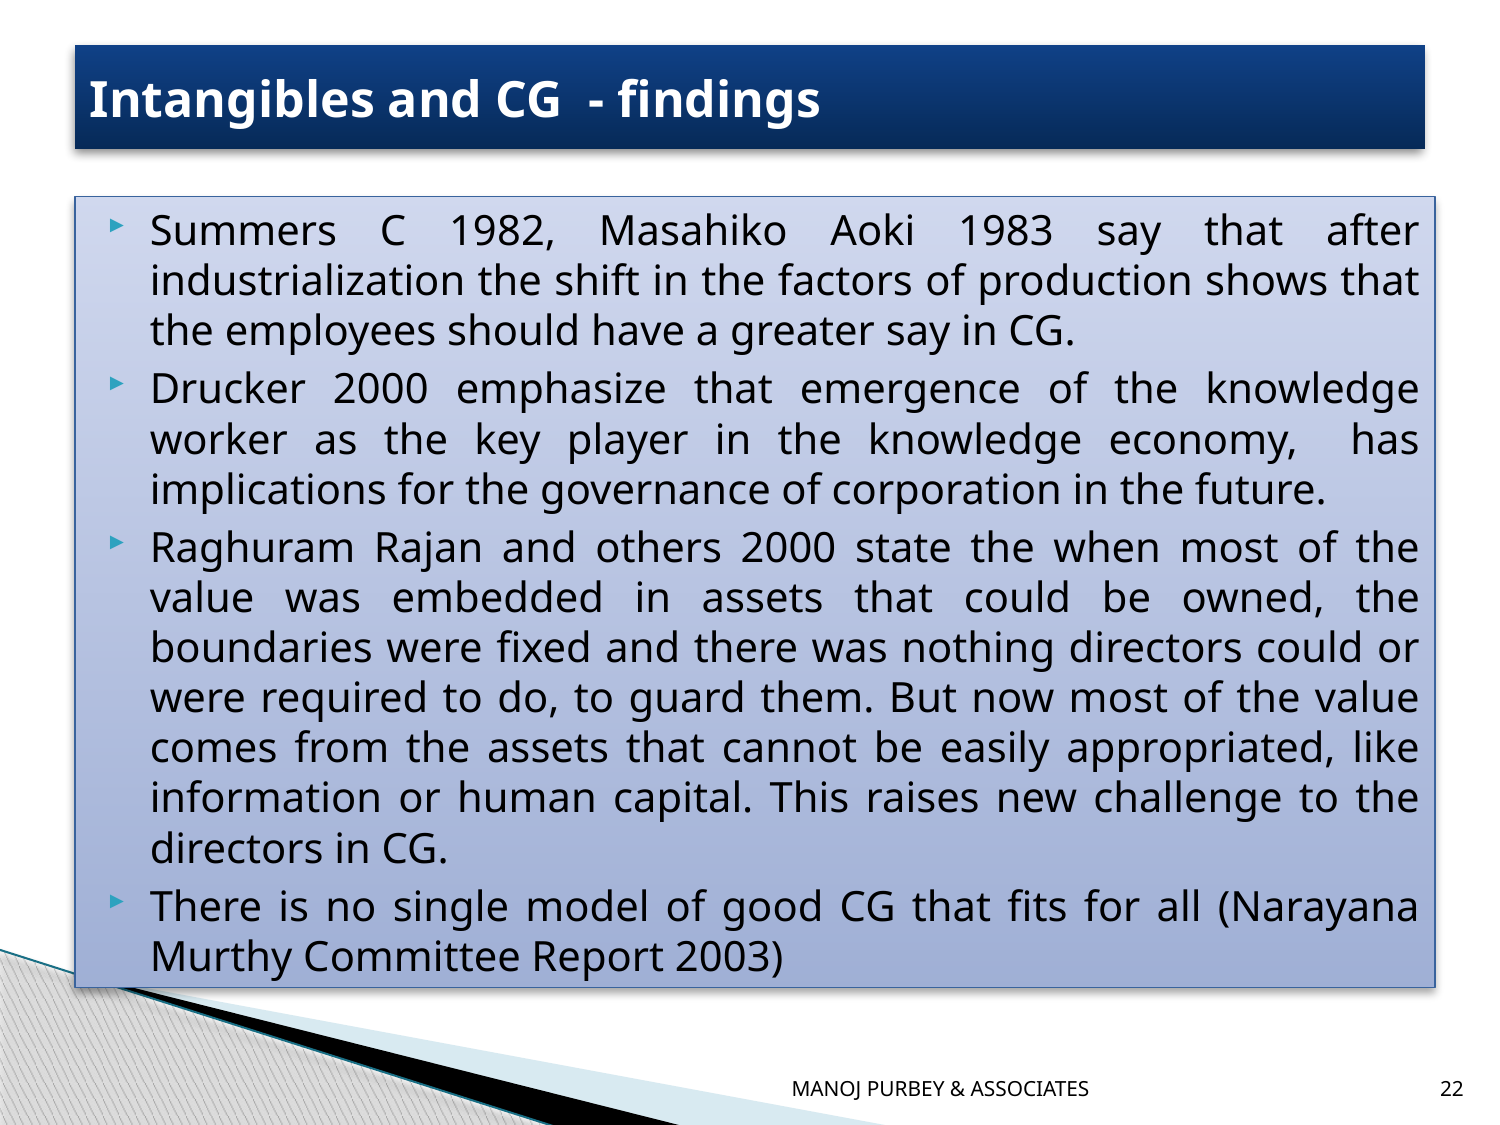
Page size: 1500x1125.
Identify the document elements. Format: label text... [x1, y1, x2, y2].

list Summers C 1982, Masahiko Aoki 1983 say that after industrialization the shift in the factors of production shows that the employees should have a greater say in CG. Drucker 2000 emphasize that emergence of the knowledge worker as the key player in the knowledge economy, has implications for the governance of corporation in the future. Raghuram Rajan and others 2000 state the when most of the value was embedded in assets that could be owned, the boundaries were fixed and there was nothing directors could or were required to do, to guard them. But now most of the value comes from the assets that cannot be easily appropriated, like information or human capital. This raises new challenge to the directors in CG. There is no single model of good CG that fits for all (Narayana Murthy Committee Report 2003) [74, 196, 1436, 988]
title Intangibles and CG - findings [75, 45, 1425, 149]
footer MANOJ PURBEY & ASSOCIATES [718, 1051, 1105, 1112]
slide_number 22 [1418, 1051, 1479, 1112]
